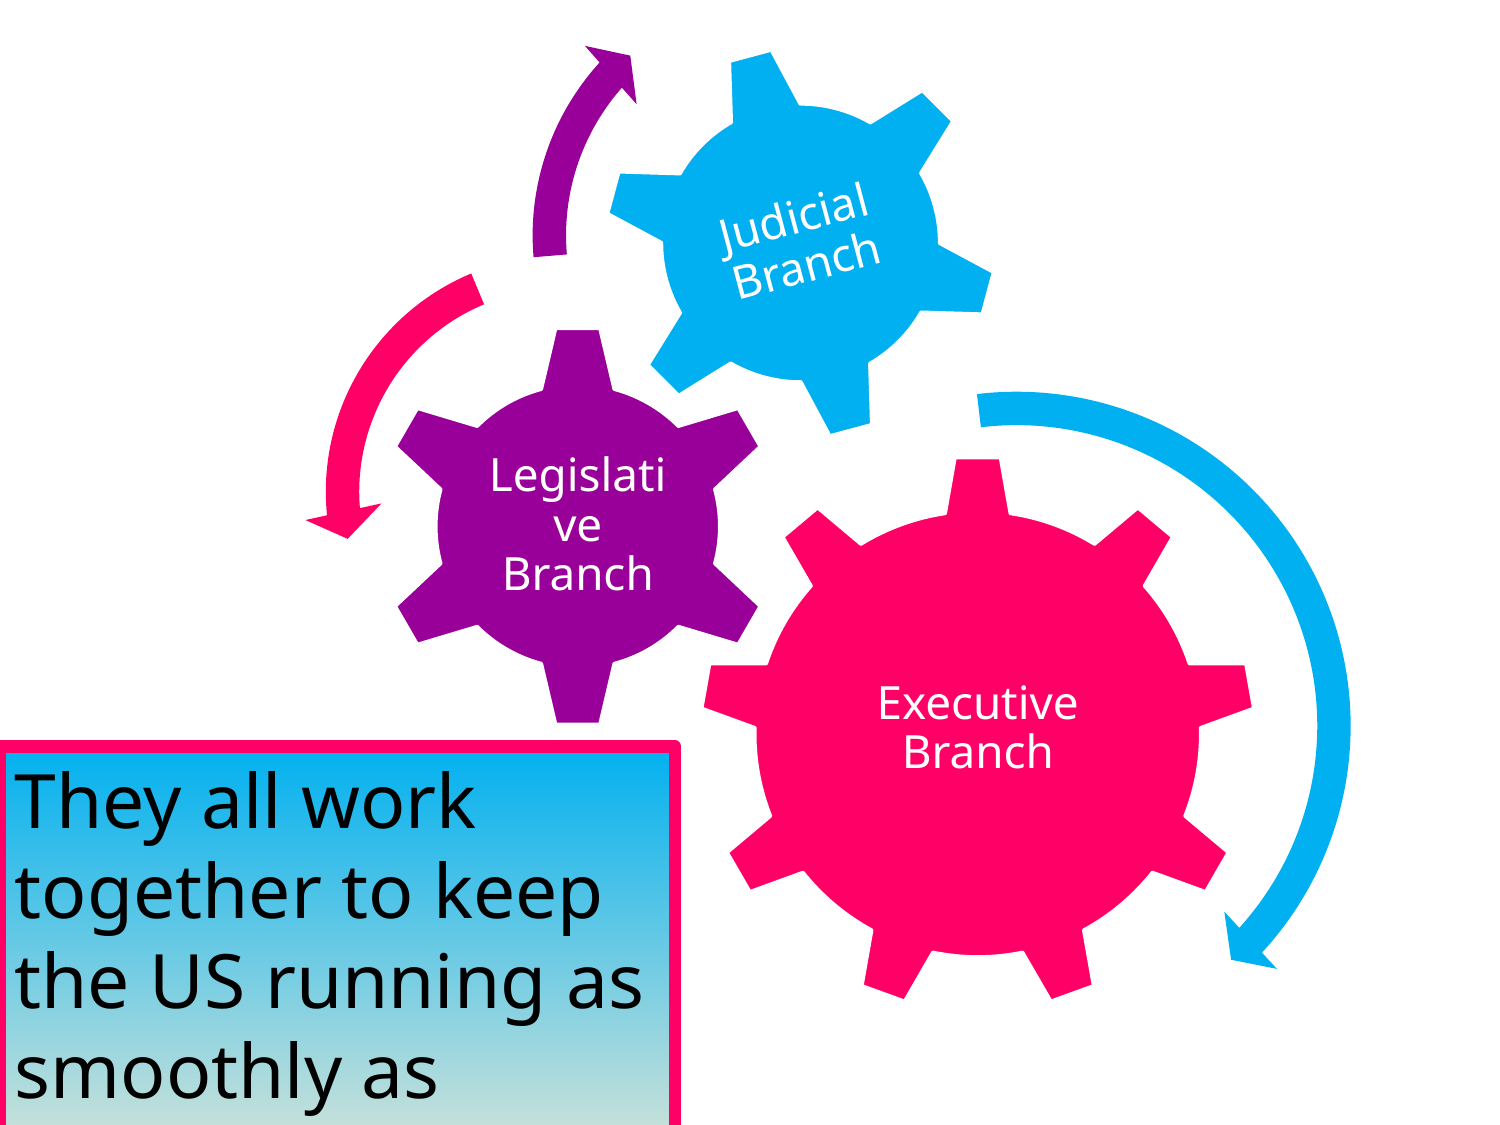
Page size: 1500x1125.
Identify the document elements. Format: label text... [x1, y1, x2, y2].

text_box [0, 0, 1500, 1013]
text_box They all work together to keep the US running as smoothly as possible! [0, 1023, 675, 1125]
